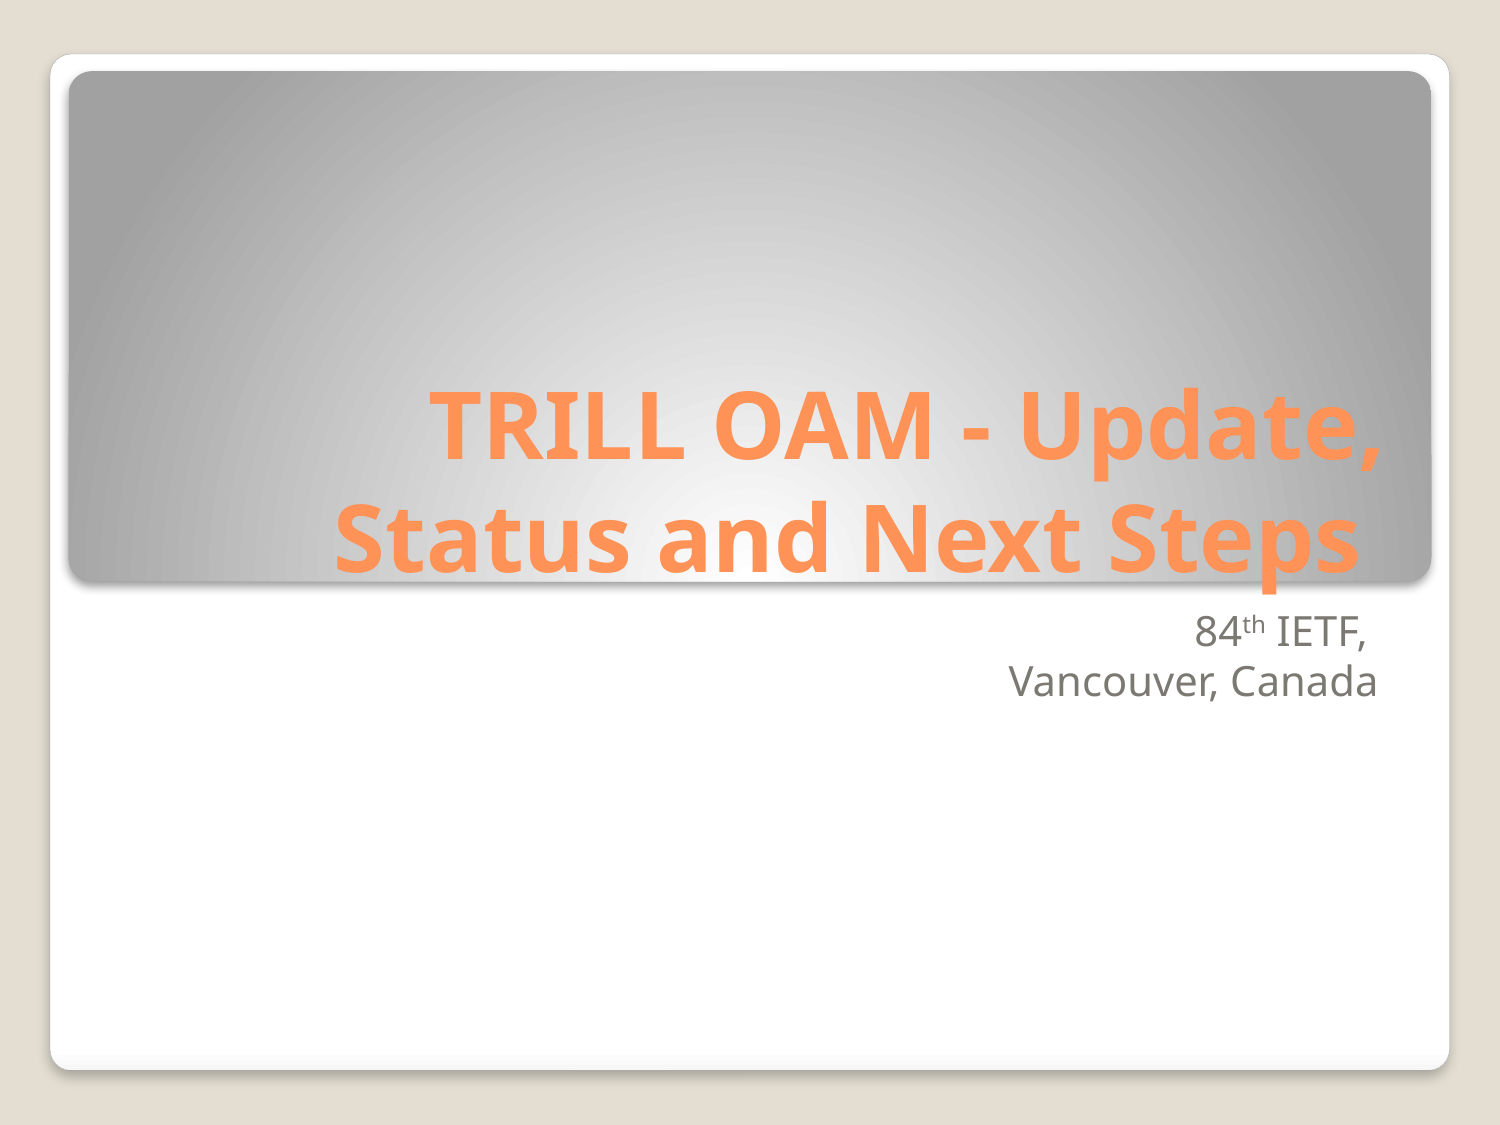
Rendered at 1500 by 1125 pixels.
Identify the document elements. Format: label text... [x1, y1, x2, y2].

subtitle 84th IETF, Vancouver, Canada [118, 604, 1394, 755]
title TRILL OAM - Update, Status and Next Steps [118, 298, 1394, 599]
